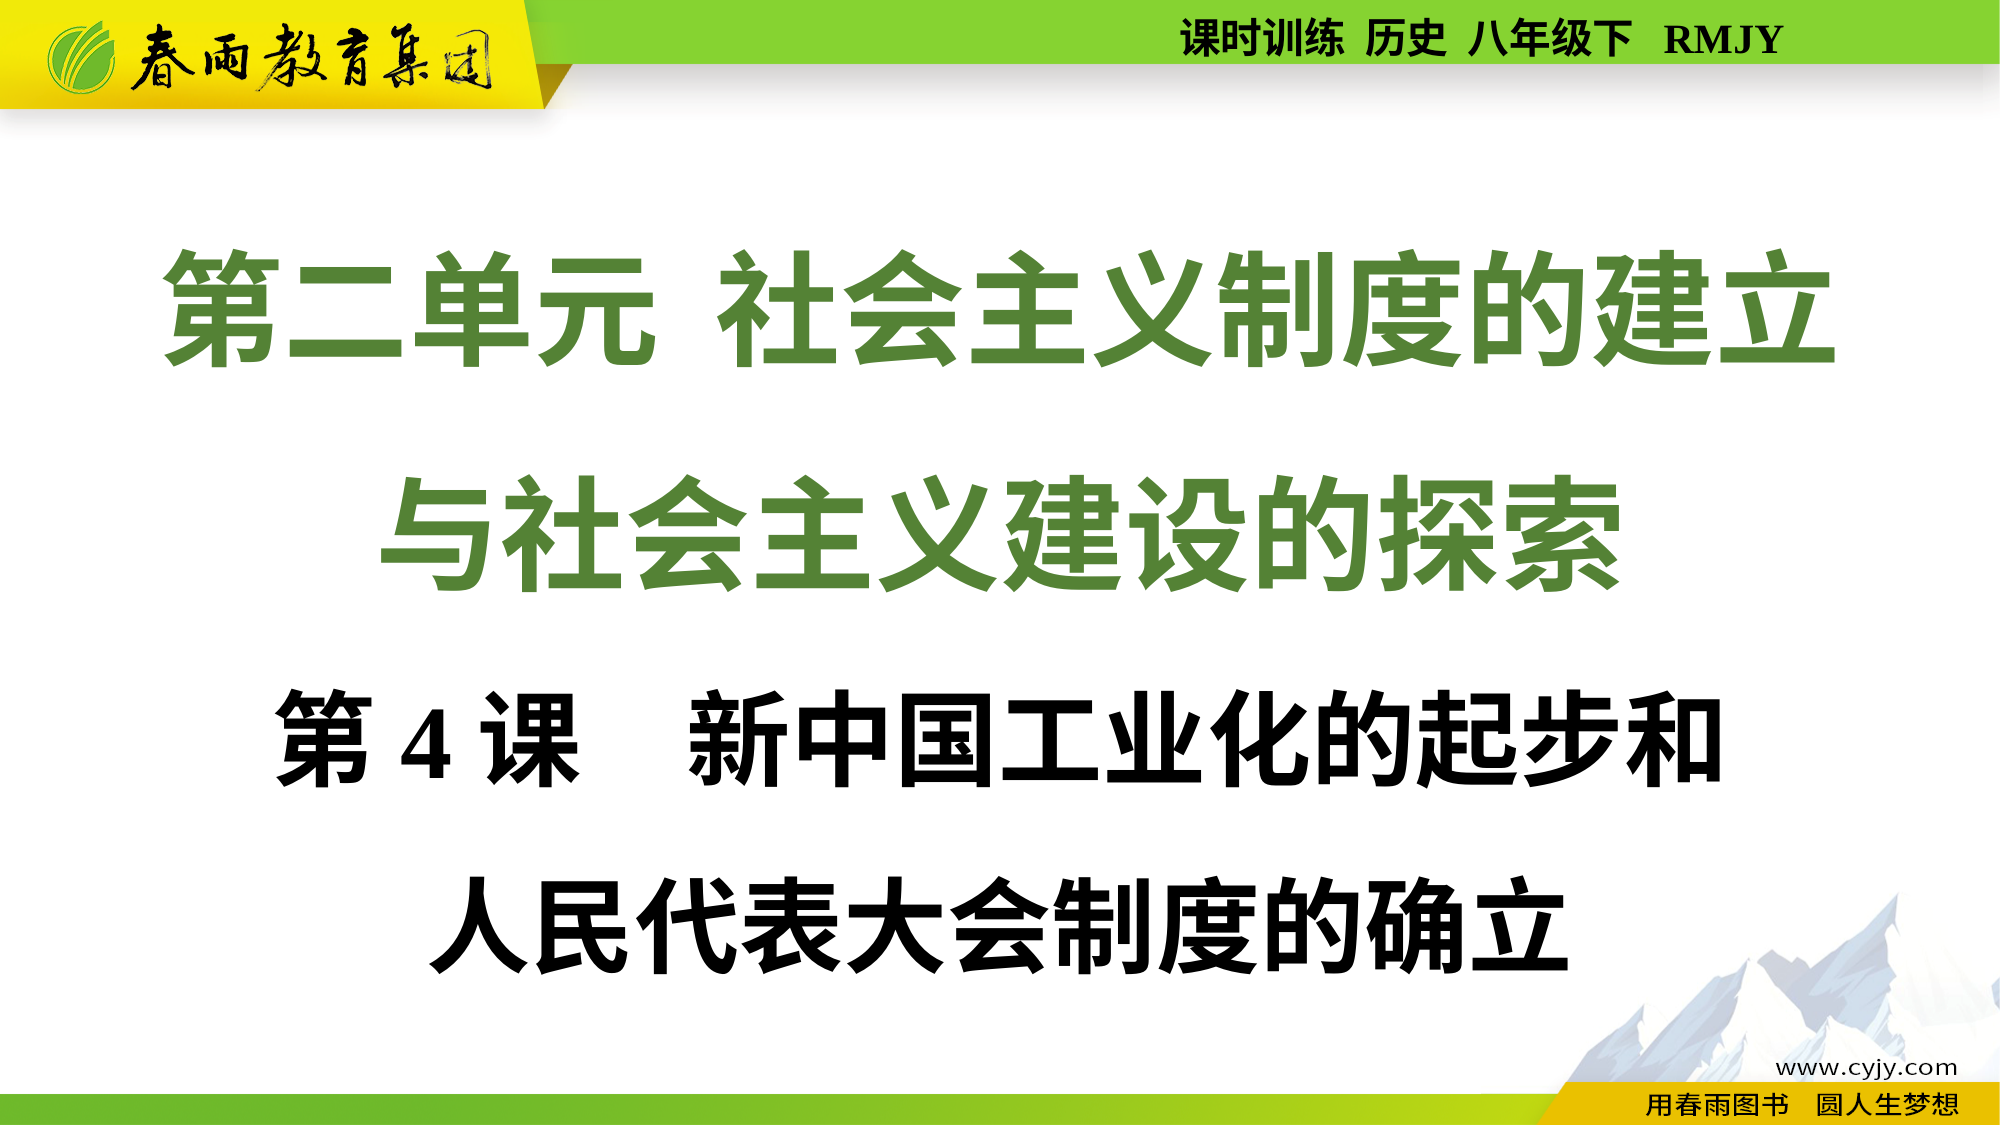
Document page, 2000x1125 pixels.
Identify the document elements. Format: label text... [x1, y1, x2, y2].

text_box 第4课 新中国工业化的起步和 人民代表大会制度的确立 [0, 604, 2000, 994]
picture [0, 0, 2000, 148]
picture [0, 994, 2000, 1125]
text_box 第二单元 社会主义制度的建立 与社会主义建设的探索 [0, 148, 2000, 604]
